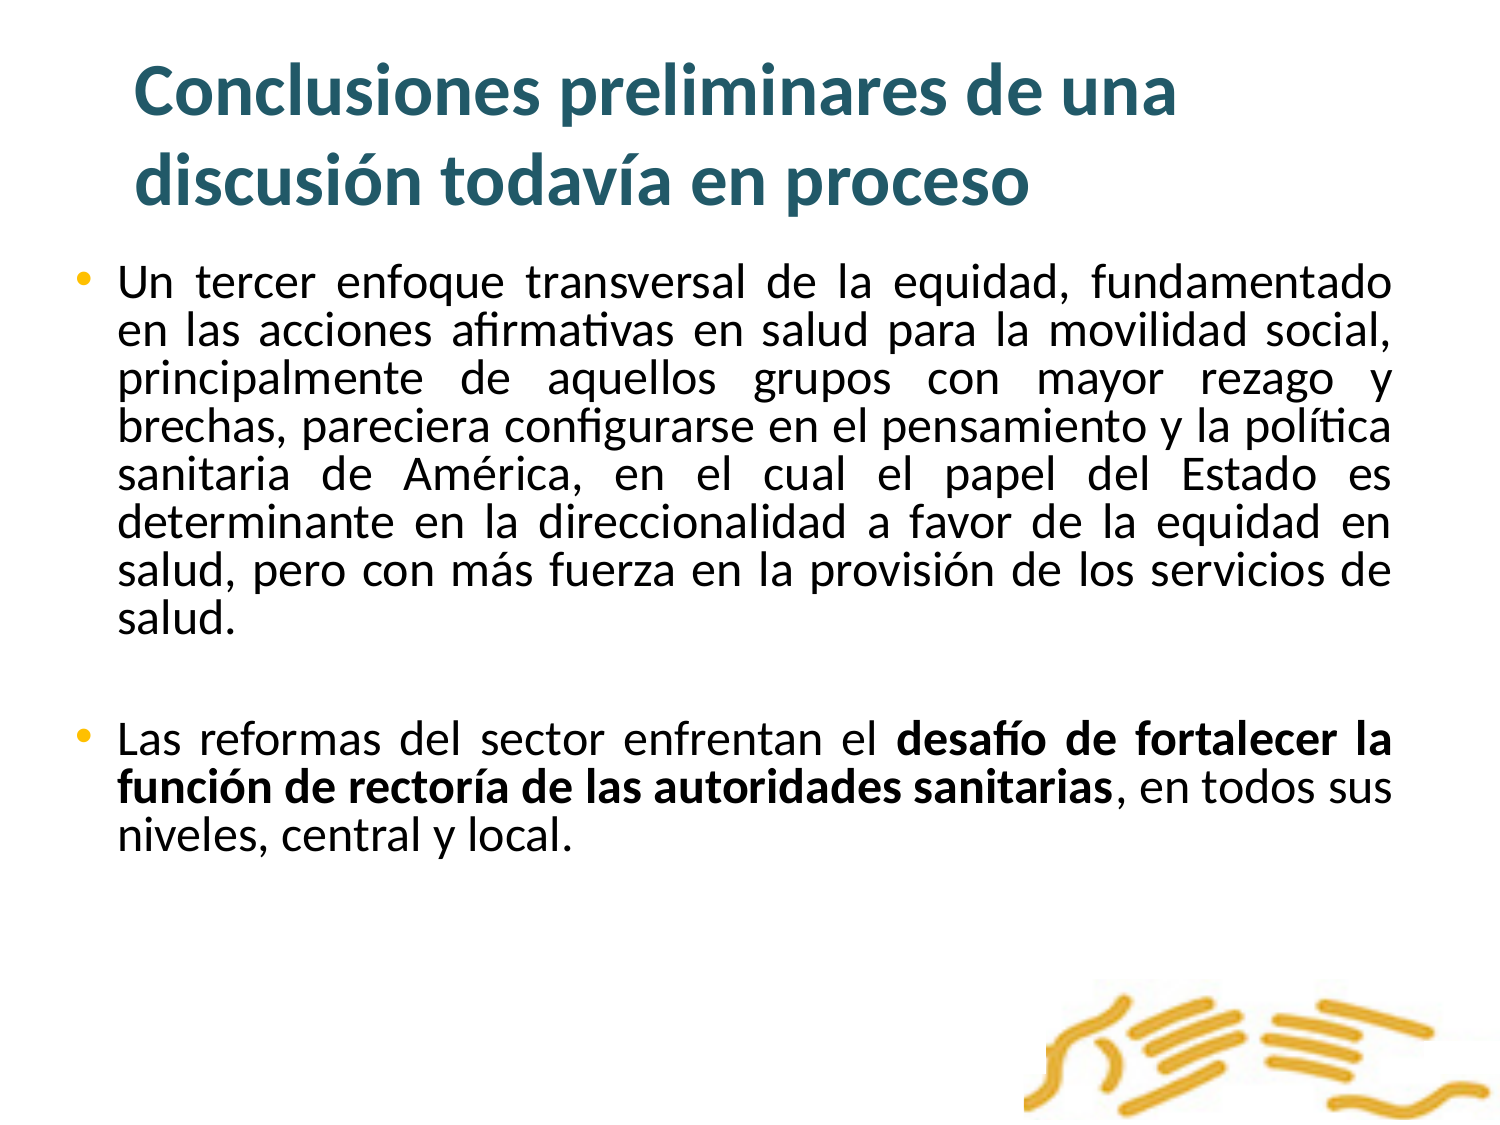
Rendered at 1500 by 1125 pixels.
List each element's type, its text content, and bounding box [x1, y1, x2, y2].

list Un tercer enfoque transversal de la equidad, fundamentado en las acciones afirmativas en salud para la movilidad social, principalmente de aquellos grupos con mayor rezago y brechas, pareciera configurarse en el pensamiento y la política sanitaria de América, en el cual el papel del Estado es determinante en la direccionalidad a favor de la equidad en salud, pero con más fuerza en la provisión de los servicios de salud. Las reformas del sector enfrentan el desafío de fortalecer la función de rectoría de las autoridades sanitarias, en todos sus niveles, central y local. [75, 214, 1394, 1045]
text_box Conclusiones preliminares de una discusión todavía en proceso [127, 33, 1394, 228]
picture [1023, 979, 1500, 1120]
